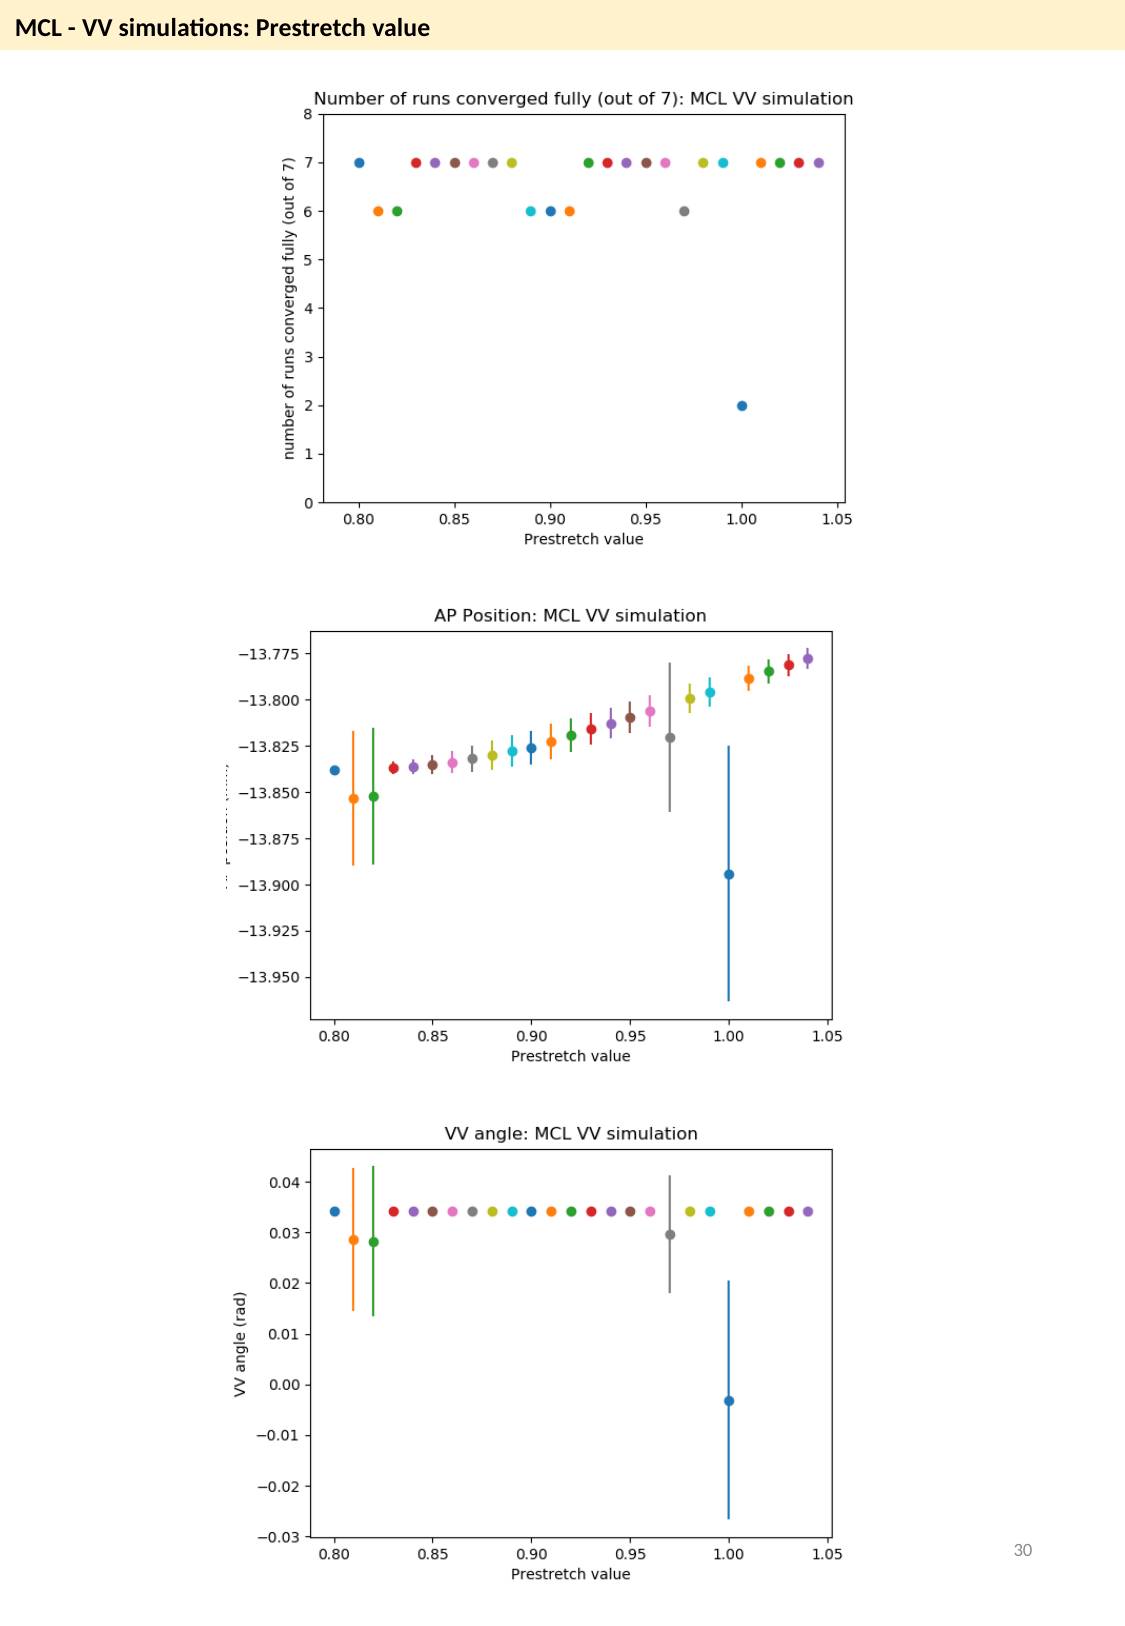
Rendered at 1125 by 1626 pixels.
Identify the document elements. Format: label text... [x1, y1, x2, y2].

picture [226, 1088, 899, 1593]
picture [239, 53, 912, 558]
text_box [0, 0, 1125, 51]
picture [226, 570, 899, 1075]
text_box MCL - VV simulations: Prestretch value [0, 3, 785, 50]
slide_number 30 [899, 1506, 1048, 1593]
